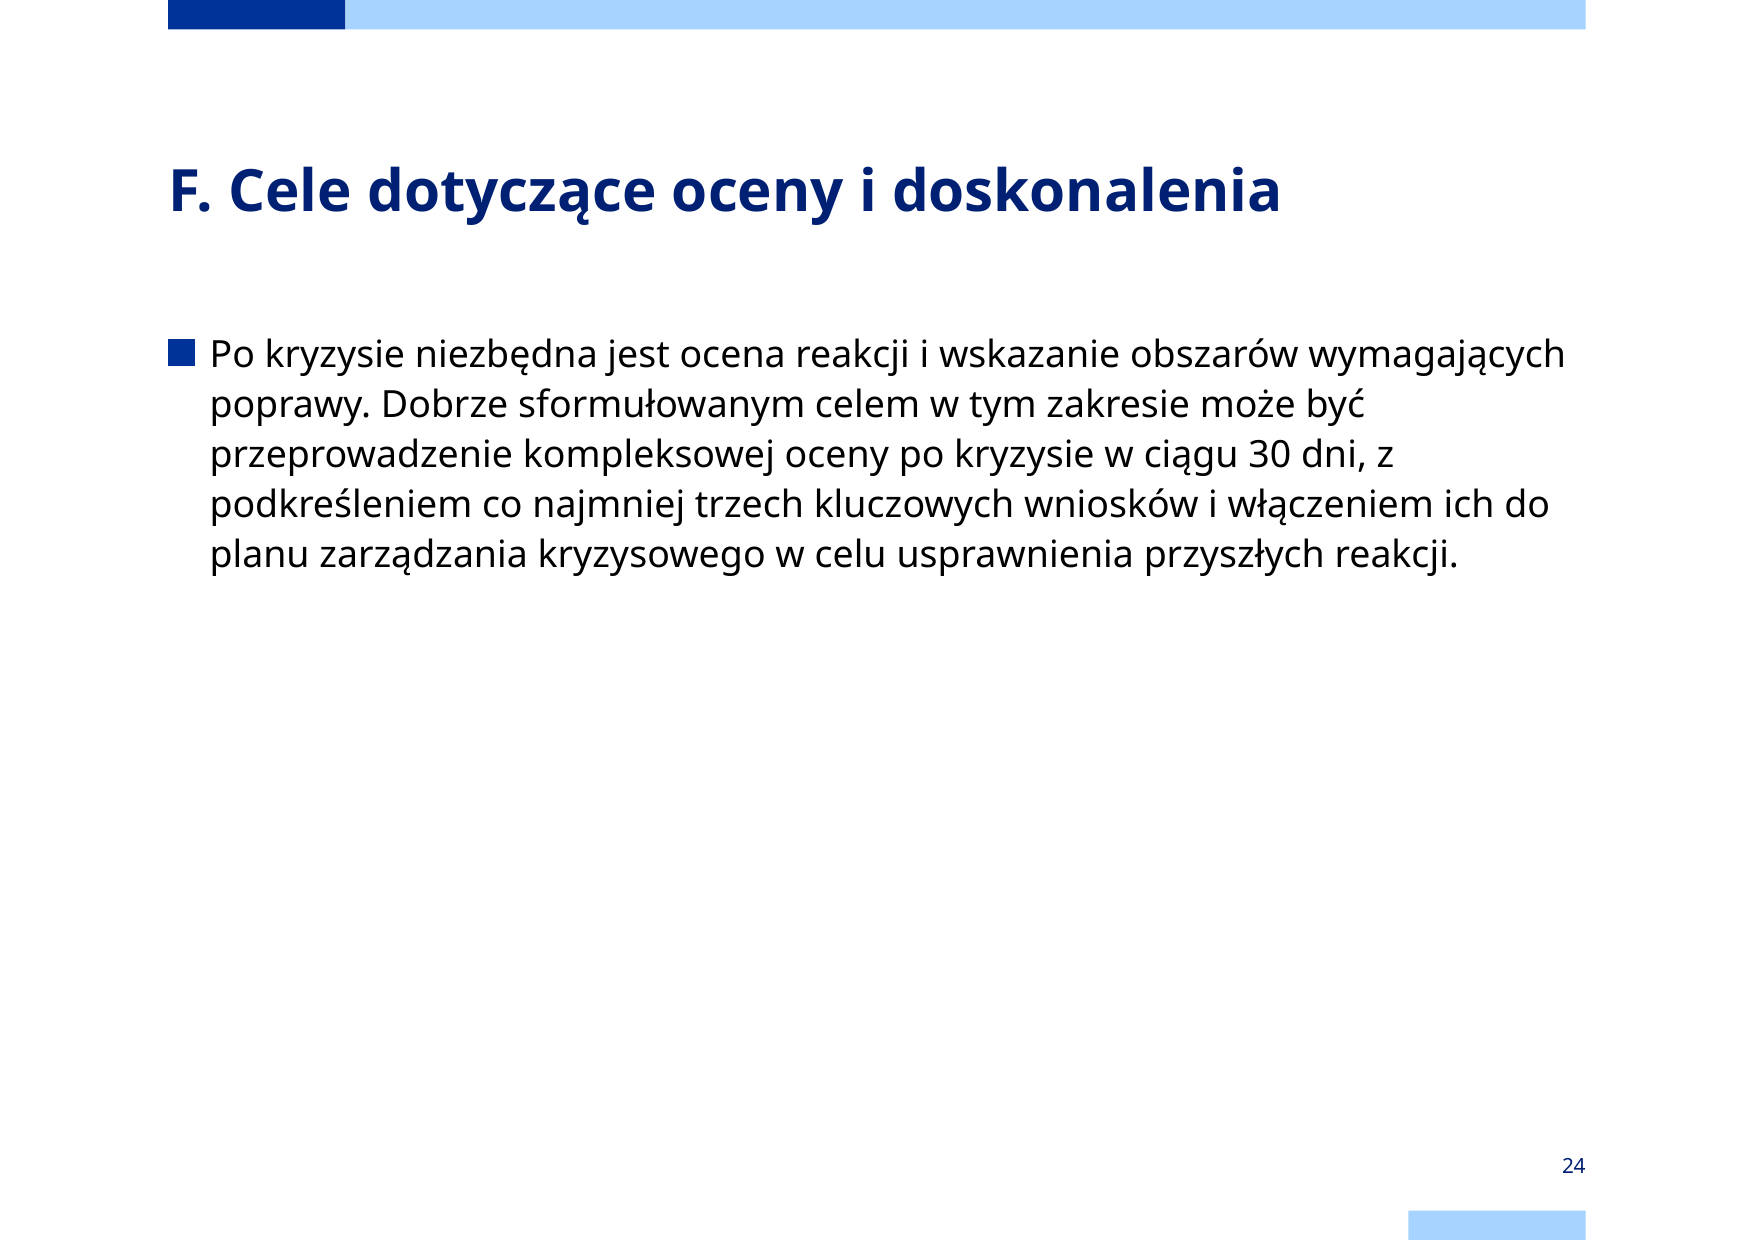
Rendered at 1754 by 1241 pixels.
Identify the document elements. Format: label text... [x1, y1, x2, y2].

slide_number 24 [1408, 1151, 1586, 1182]
title F. Cele dotyczące oceny i doskonalenia [168, 147, 1586, 324]
picture [168, 339, 195, 366]
list Po kryzysie niezbędna jest ocena reakcji i wskazanie obszarów wymagających poprawy. Dobrze sformułowanym celem w tym zakresie może być przeprowadzenie kompleksowej oceny po kryzysie w ciągu 30 dni, z podkreśleniem co najmniej trzech kluczowych wniosków i włączeniem ich do planu zarządzania kryzysowego w celu usprawnienia przyszłych reakcji. [168, 324, 1586, 1093]
